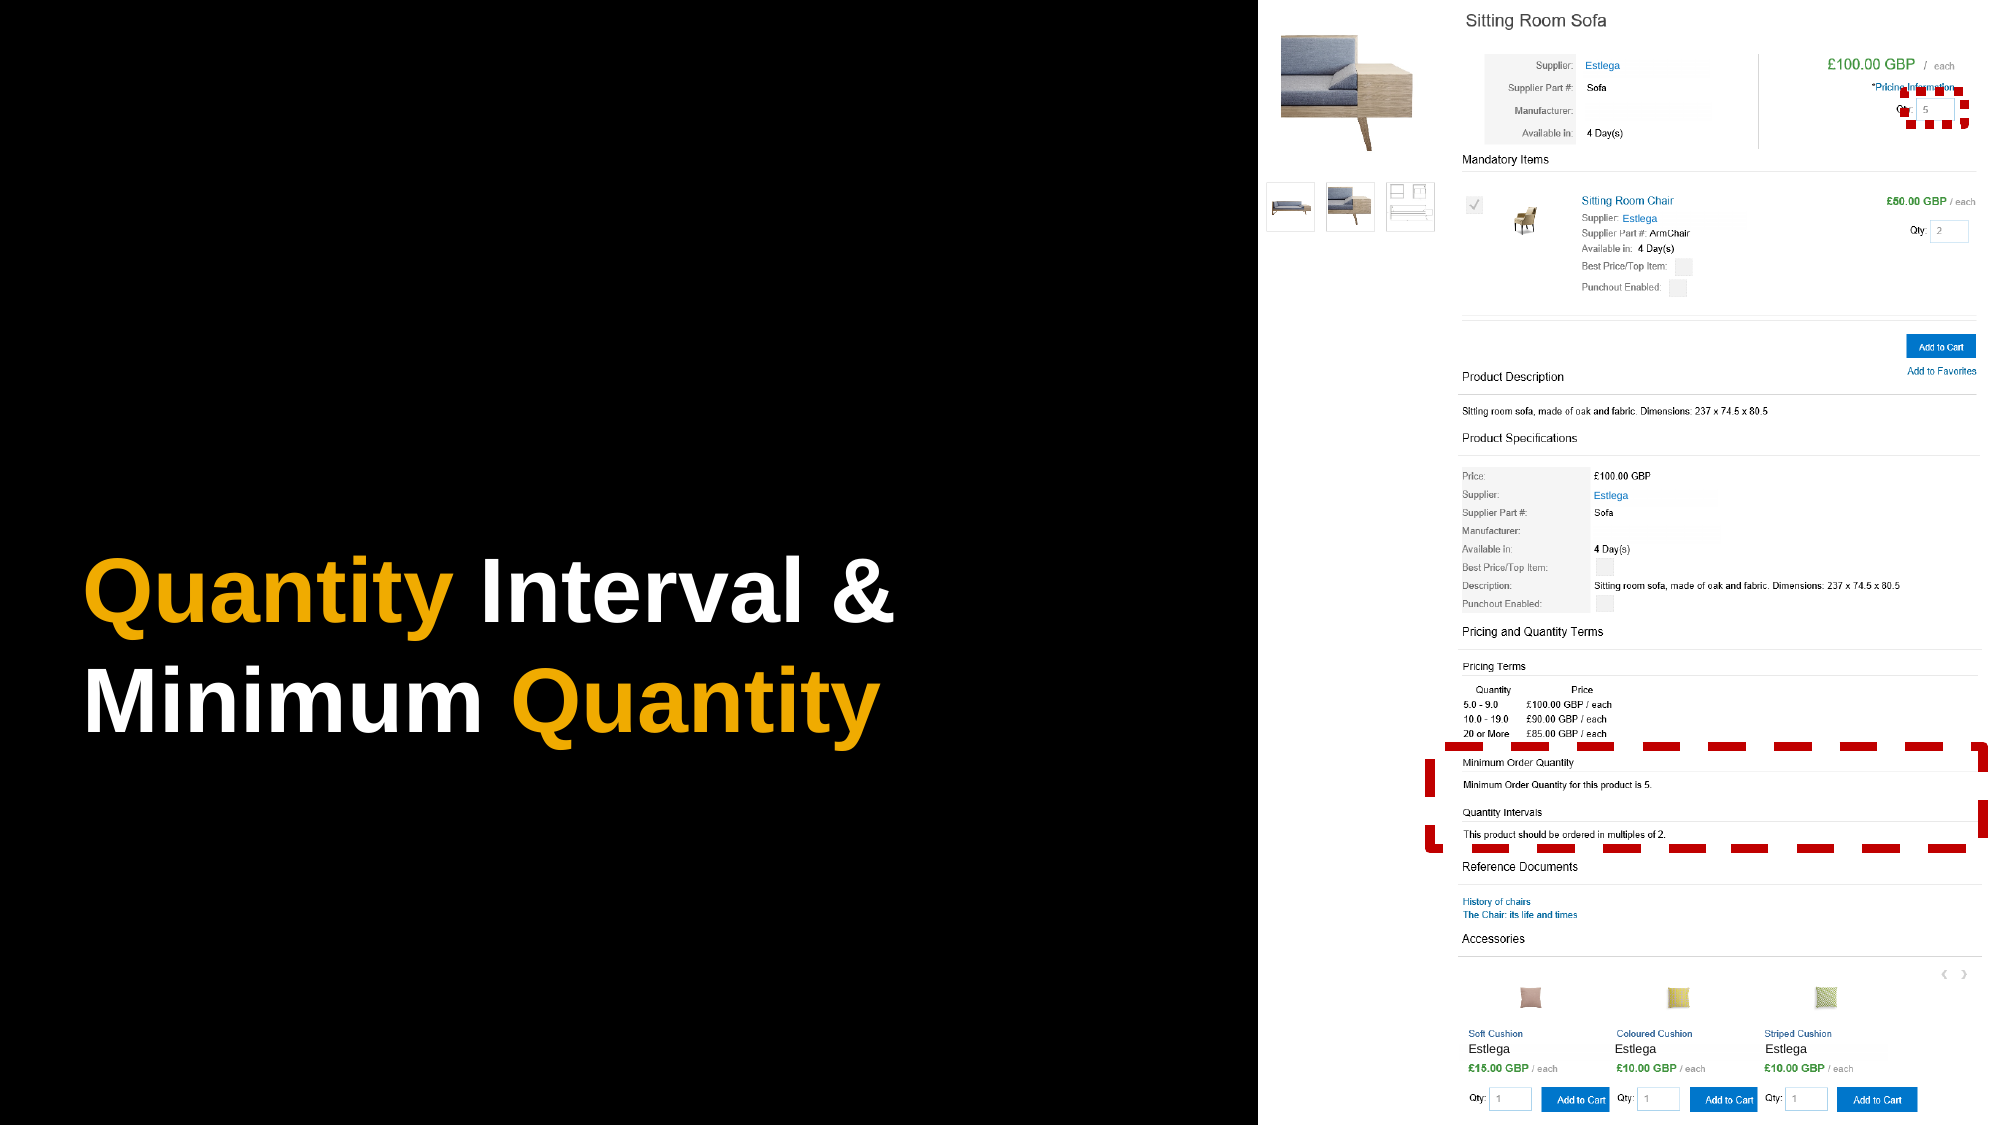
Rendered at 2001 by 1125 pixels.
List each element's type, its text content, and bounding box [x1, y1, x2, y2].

picture [1257, 0, 2001, 1125]
title Quantity Interval & Minimum Quantity [82, 506, 1252, 776]
